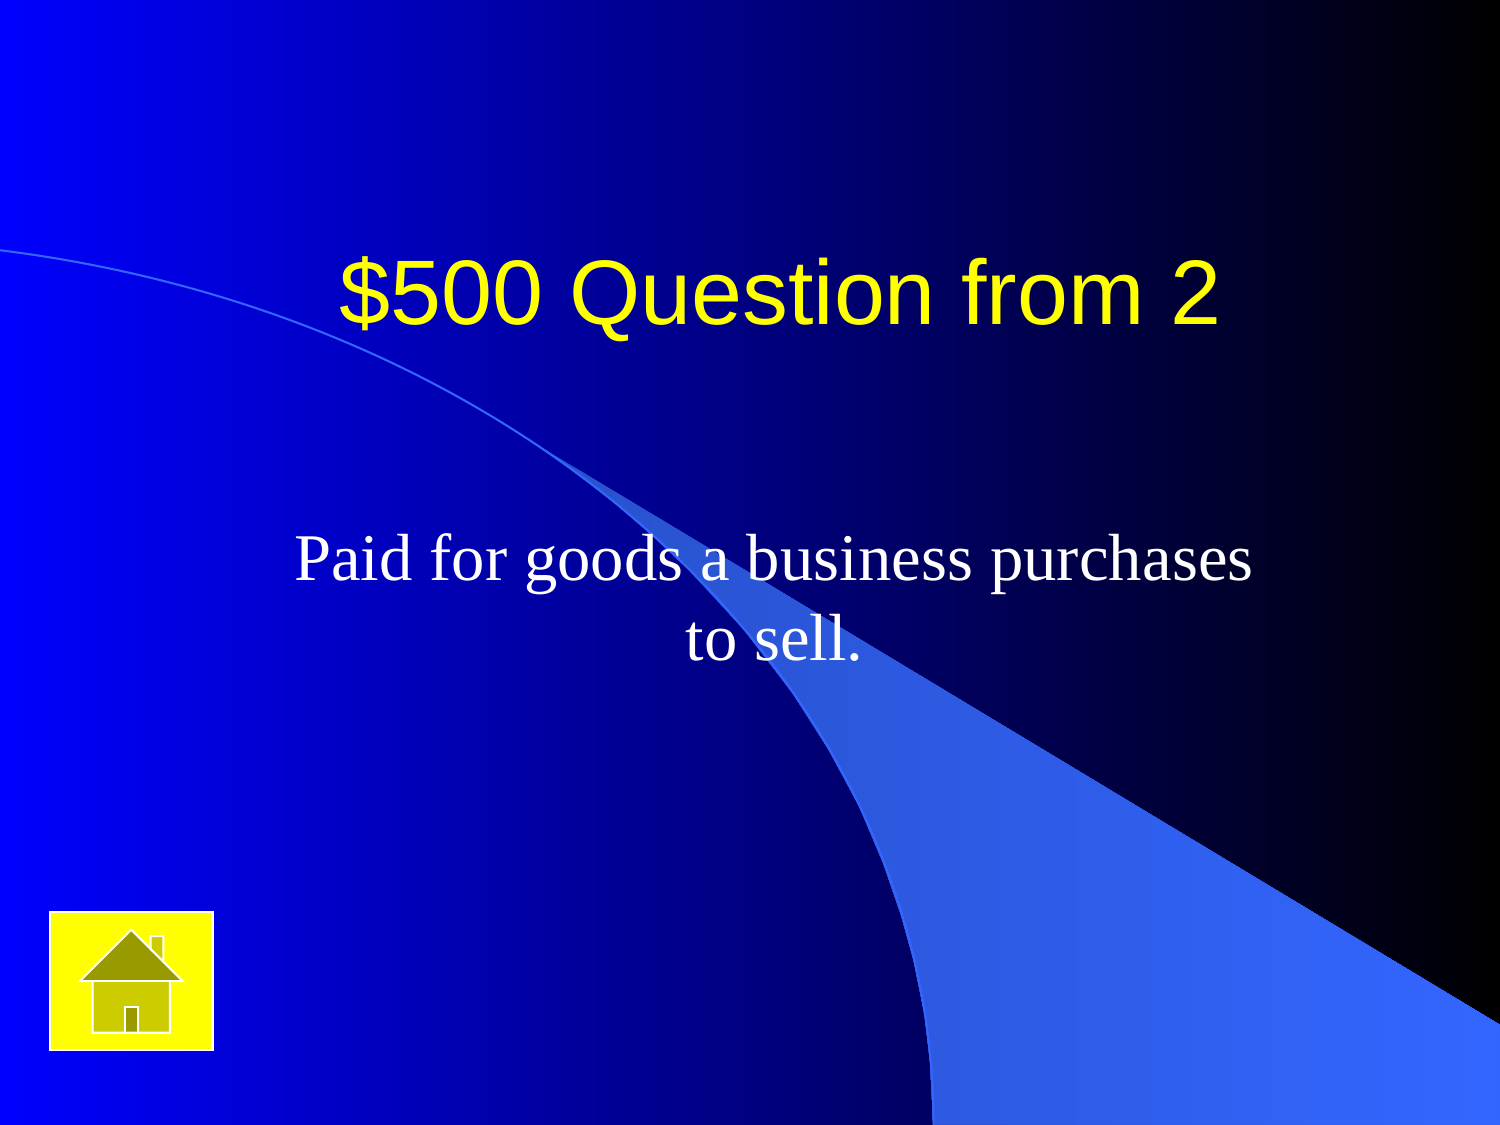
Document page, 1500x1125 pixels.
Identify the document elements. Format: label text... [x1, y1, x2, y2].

subtitle Paid for goods a business purchases to sell. [249, 449, 1301, 738]
title $500 Question from 2 [62, 162, 1500, 351]
